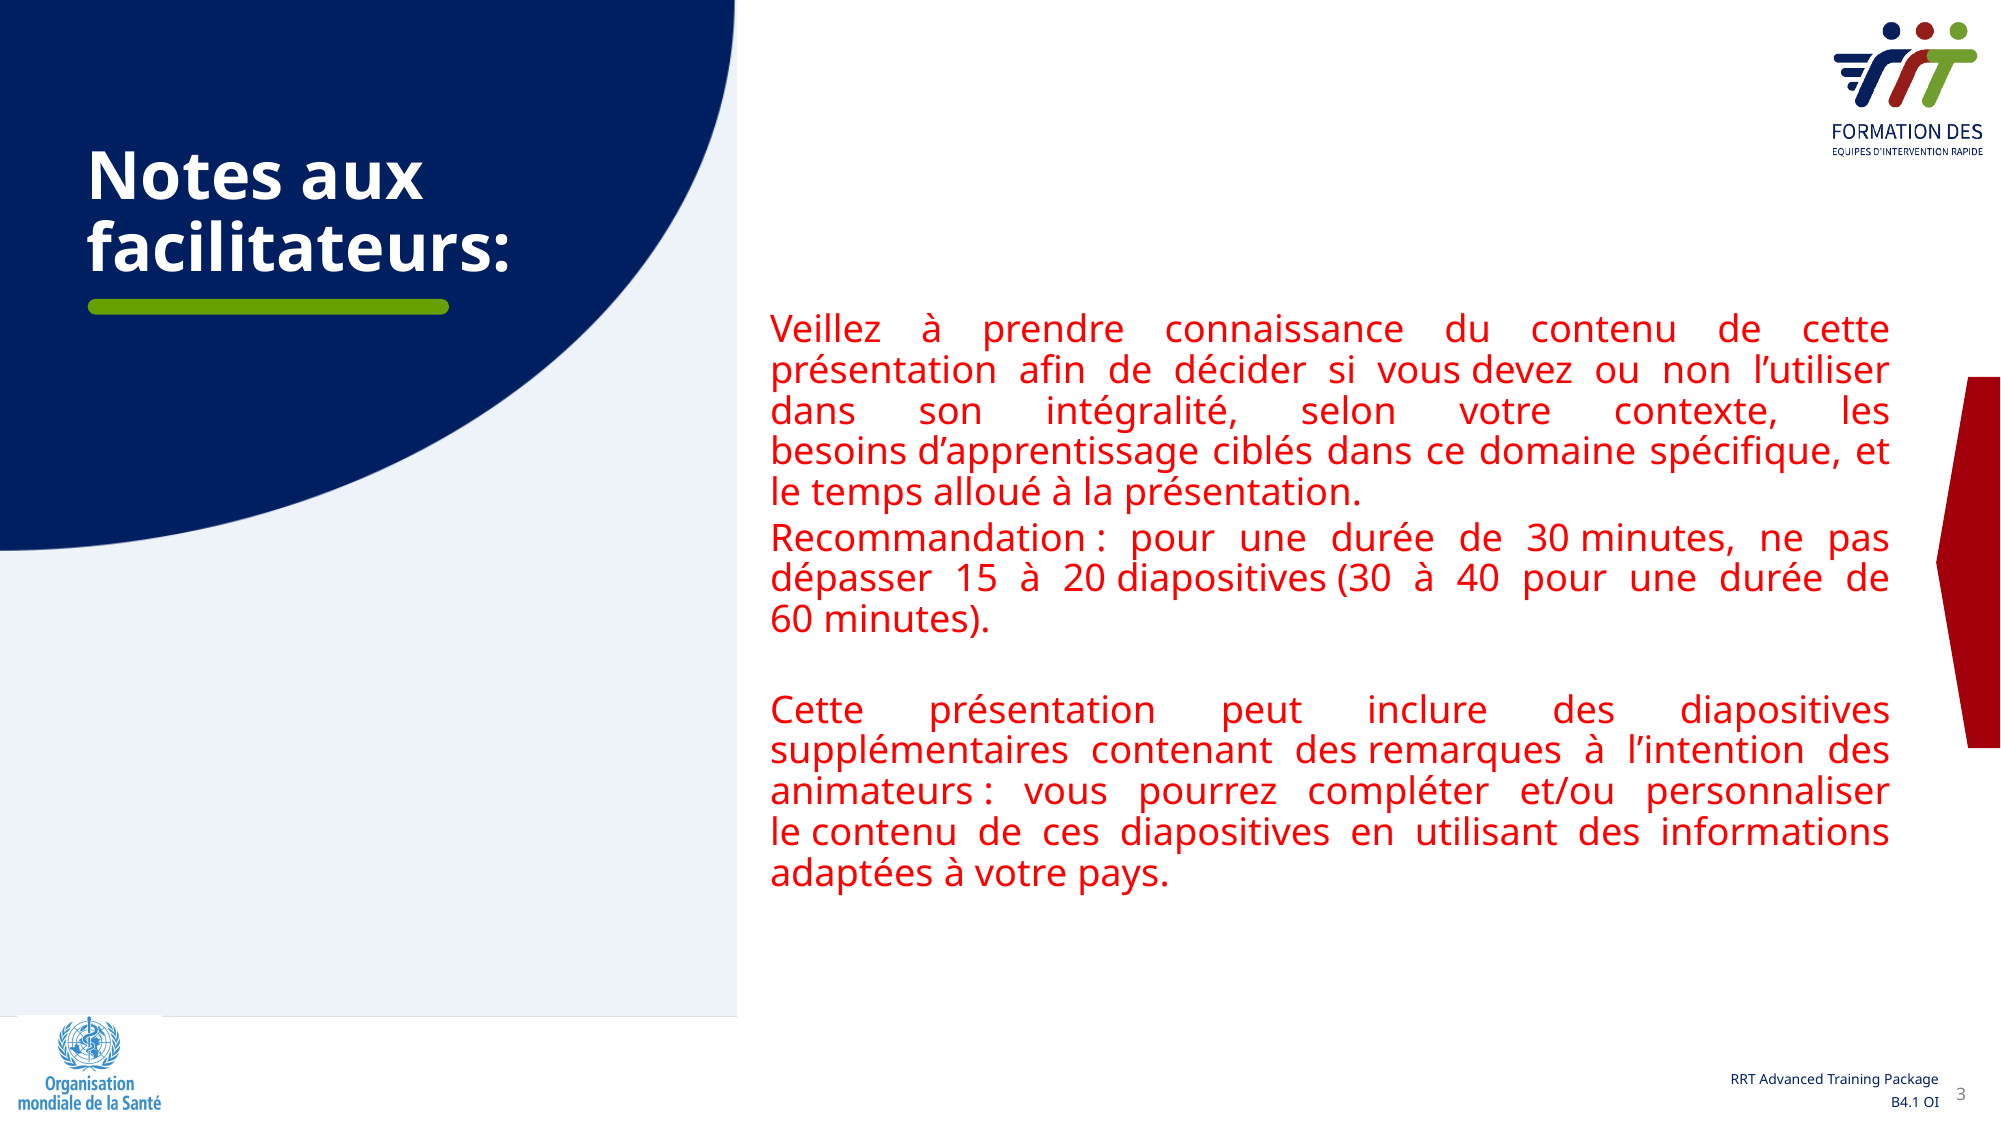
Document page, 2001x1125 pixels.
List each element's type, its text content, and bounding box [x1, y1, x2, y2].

text_box Notes aux facilitateurs: [71, 134, 622, 299]
text_box [87, 298, 450, 315]
picture [1832, 21, 1983, 157]
list ​ Veillez à prendre connaissance du contenu de cette présentation afin de décider si vous devez ou non l’utiliser dans son intégralité, selon votre contexte, les besoins d’apprentissage ciblés dans ce domaine spécifique, et le temps alloué à la présentation.​ Recommandation : pour une durée de 30 minutes, ne pas dépasser 15 à 20 diapositives (30 à 40 pour une durée de 60 minutes). ​ ​ Cette présentation peut inclure des diapositives supplémentaires contenant des remarques à l’intention des animateurs : vous pourrez compléter et/ou personnaliser le contenu de ces diapositives en utilisant des informations adaptées à votre pays. [769, 263, 1893, 899]
picture [0, 0, 737, 1111]
